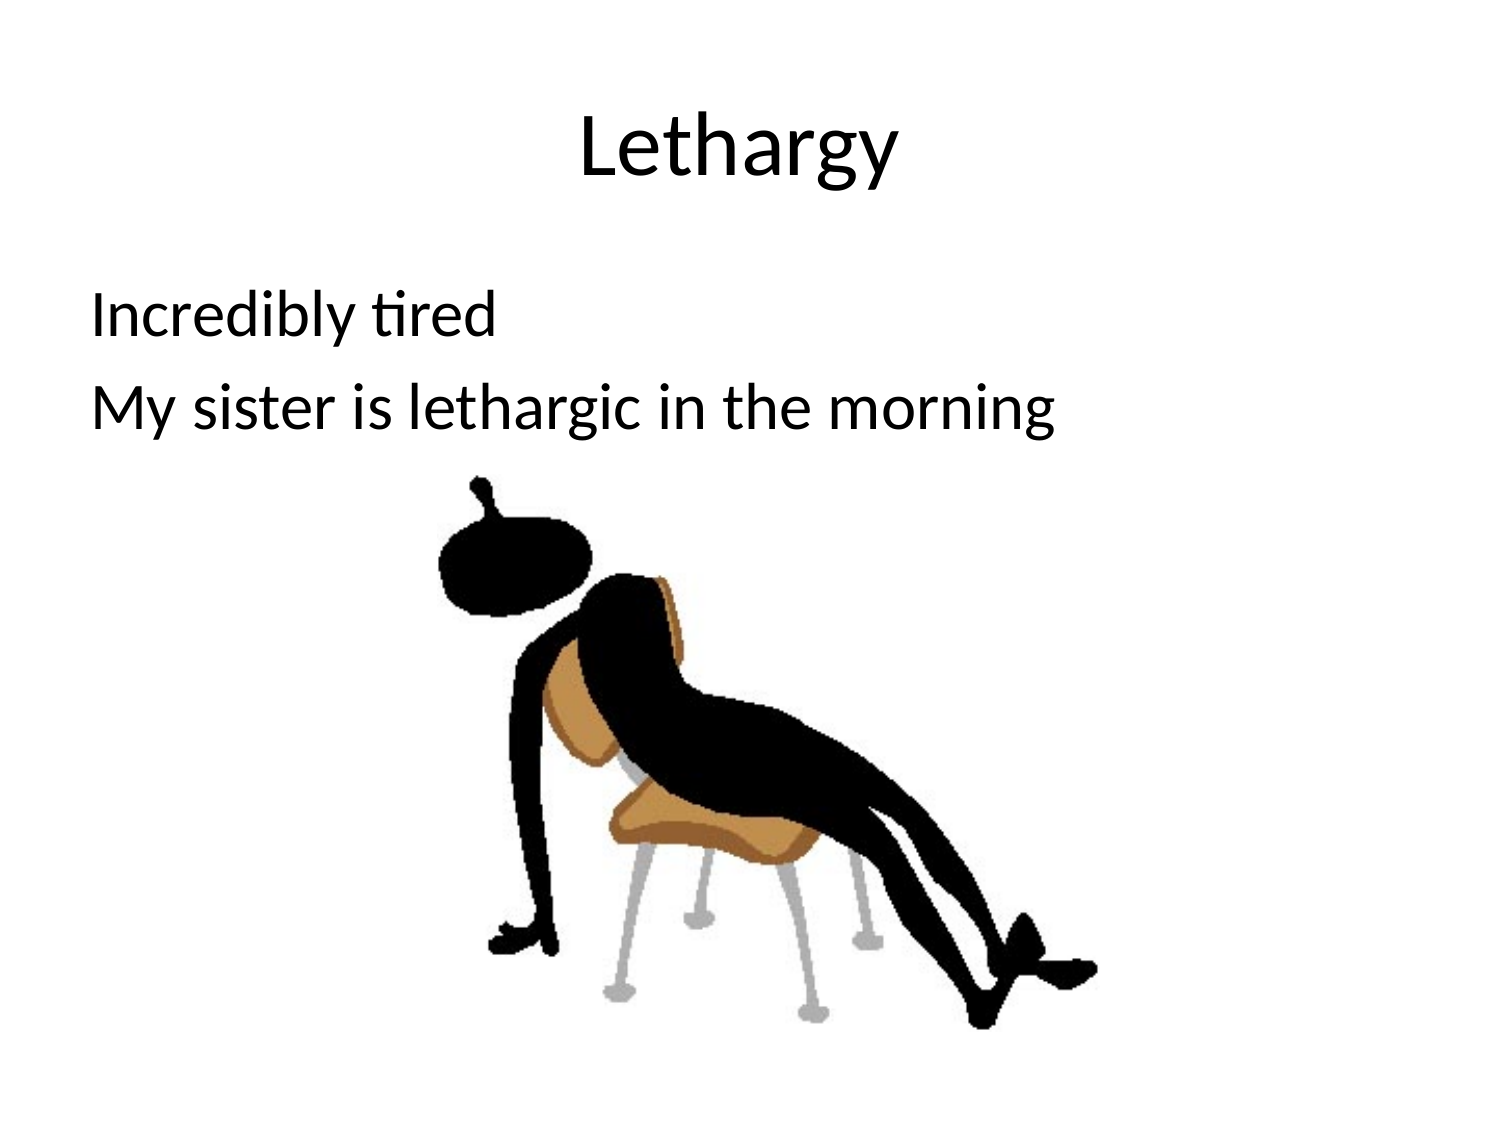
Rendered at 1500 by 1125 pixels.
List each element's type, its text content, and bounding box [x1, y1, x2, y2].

title Lethargy [75, 45, 1425, 233]
list Incredibly tired My sister is lethargic in the morning [75, 262, 1425, 1005]
picture [437, 474, 1101, 1032]
